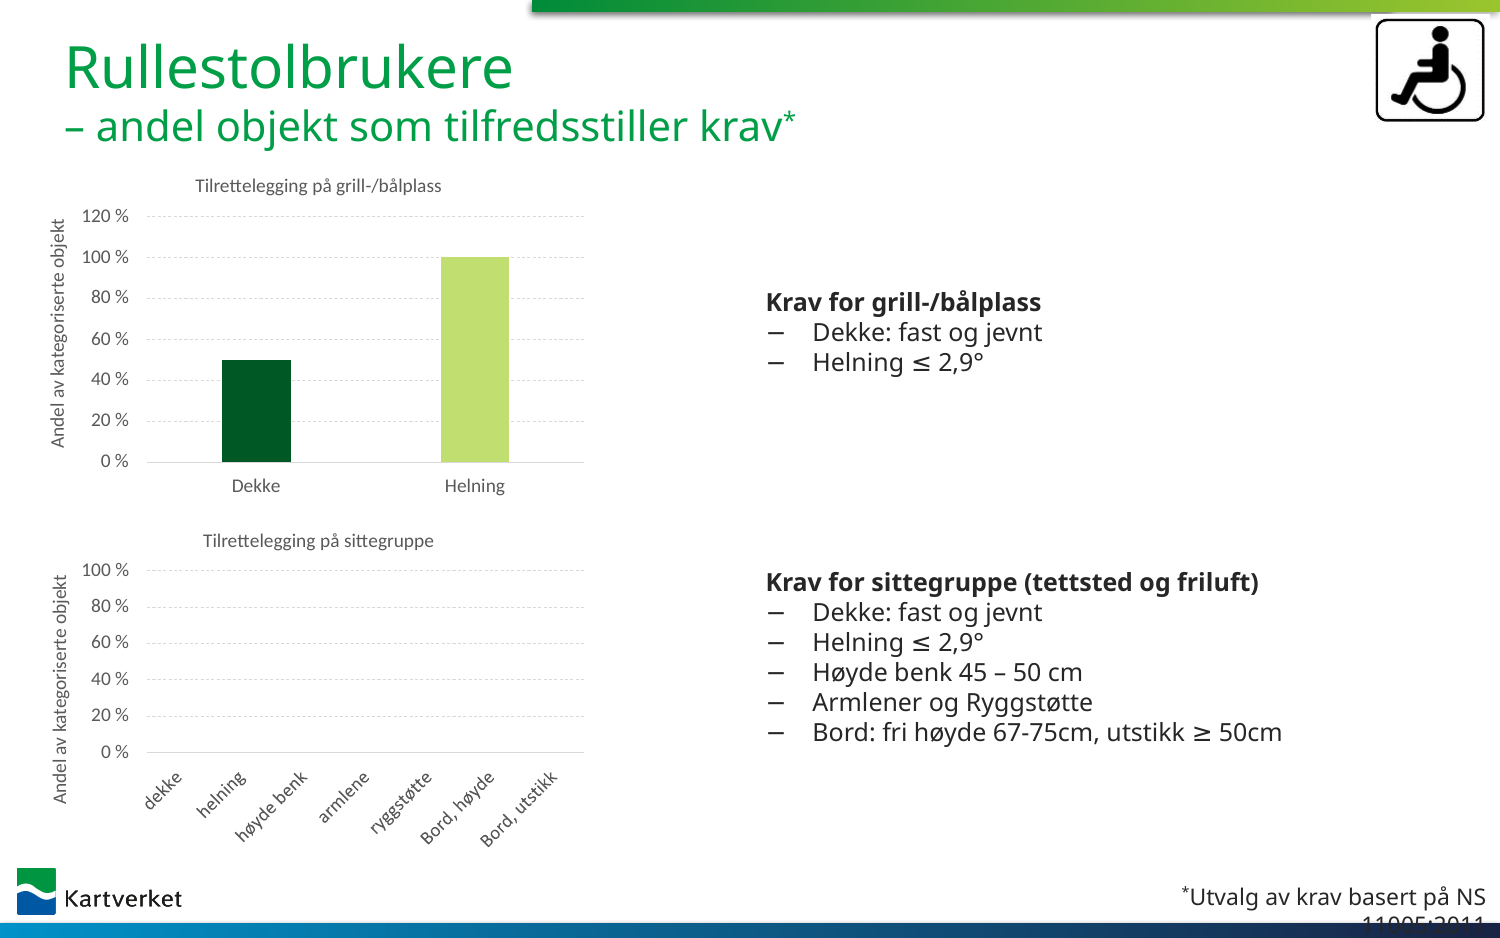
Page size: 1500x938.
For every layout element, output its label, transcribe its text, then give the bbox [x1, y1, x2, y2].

picture [1371, 13, 1491, 127]
picture [41, 166, 596, 505]
text_box *Utvalg av krav basert på NS 11005:2011 [1068, 873, 1500, 938]
picture [41, 520, 596, 859]
text_box Krav for grill-/bålplass Dekke: fast og jevnt Helning ≤ 2,9° [750, 279, 1452, 384]
text_box Rullestolbrukere – andel objekt som tilfredsstiller krav* [49, 14, 1431, 158]
text_box Krav for sittegruppe (tettsted og friluft) Dekke: fast og jevnt Helning ≤ 2,9° Høyde benk 45 – 50 cm Armlener og Ryggstøtte Bord: fri høyde 67-75cm, utstikk ≥ 50cm [750, 559, 1500, 754]
